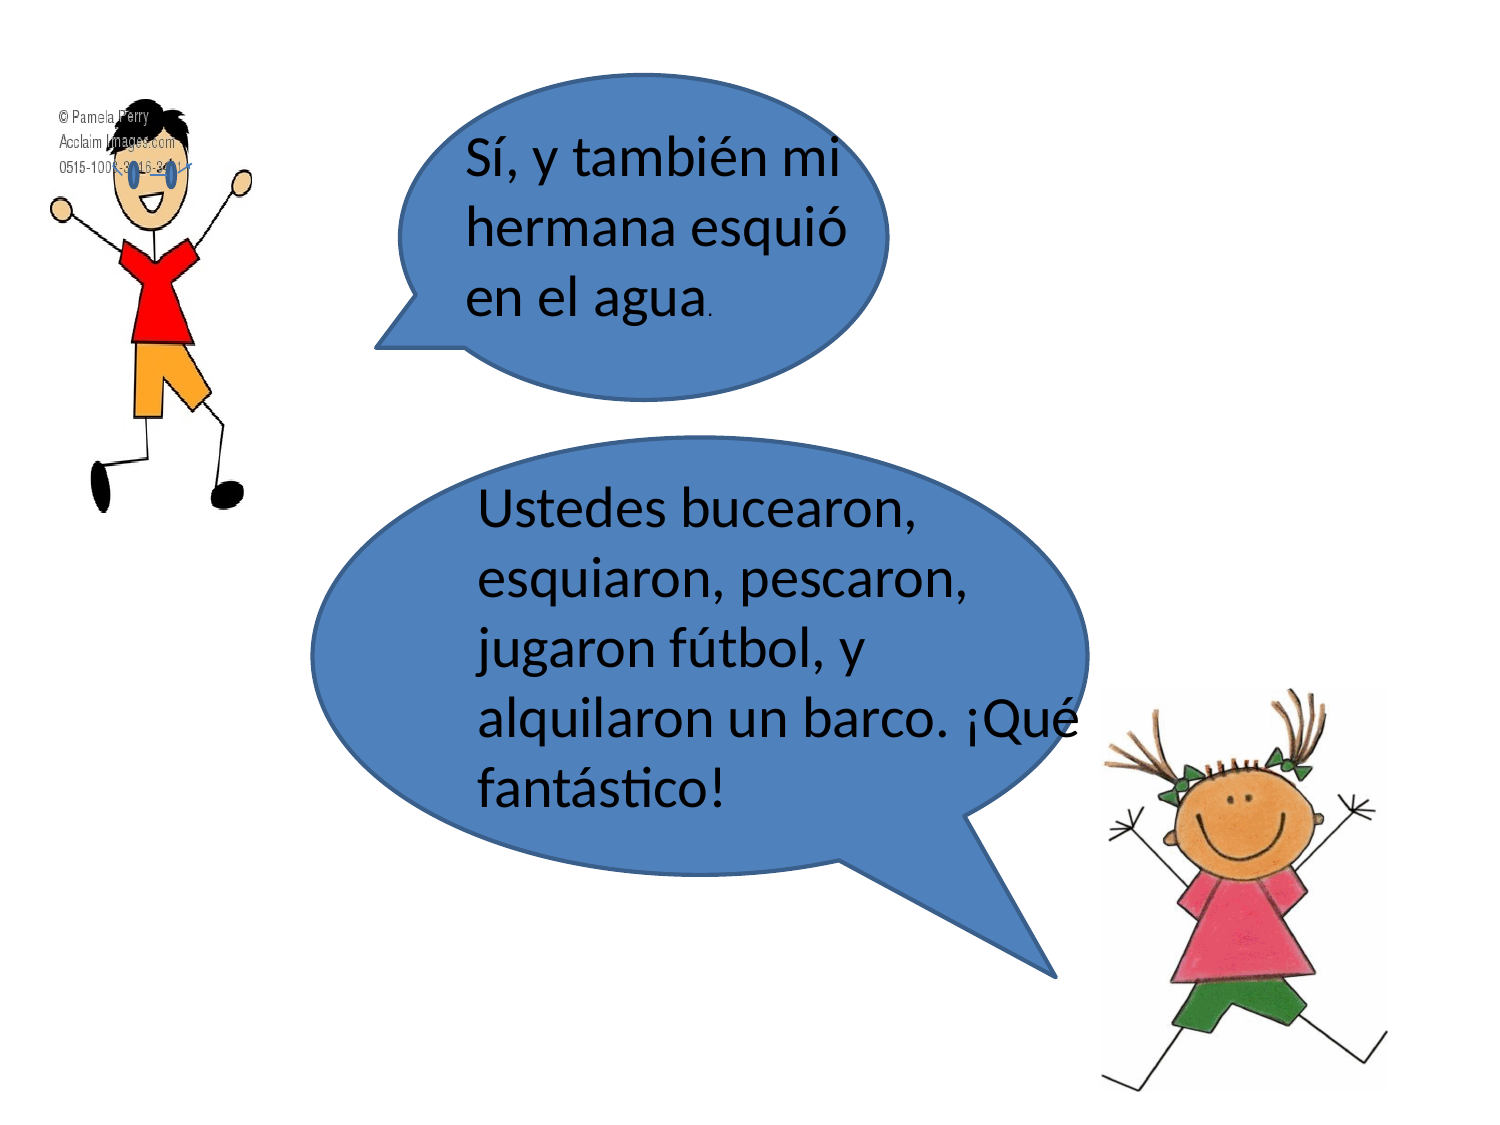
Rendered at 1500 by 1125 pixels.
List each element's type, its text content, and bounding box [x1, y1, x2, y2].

text_box [374, 136, 841, 403]
text_box Ustedes bucearon, esquiaron, pescaron, jugaron fútbol, y alquilaron un barco. ¡Qué fantástico! [462, 461, 1125, 827]
picture [1099, 687, 1388, 1092]
text_box [488, 72, 800, 110]
text_box [517, 435, 883, 461]
text_box [310, 481, 1058, 980]
text_box Sí, y también mi hermana esquió en el agua. [449, 110, 888, 336]
picture [49, 99, 252, 513]
